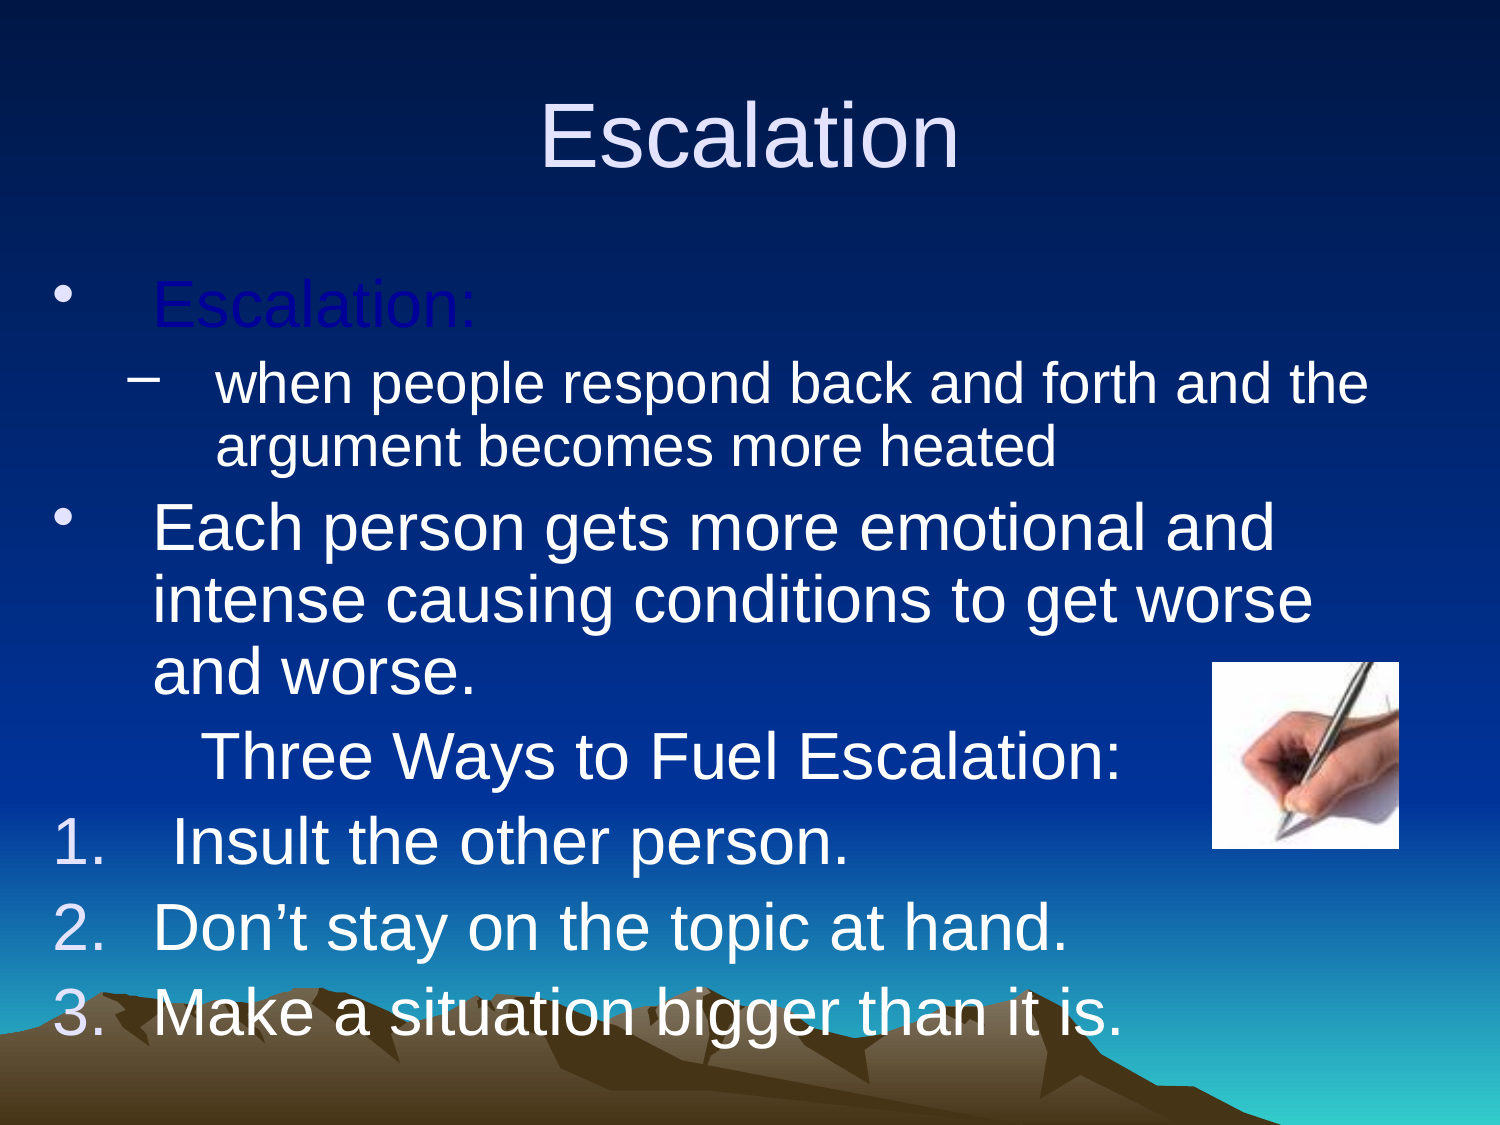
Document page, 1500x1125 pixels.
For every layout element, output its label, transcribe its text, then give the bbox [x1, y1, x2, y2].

list Escalation: when people respond back and forth and the argument becomes more heated Each person gets more emotional and intense causing conditions to get worse and worse. Three Ways to Fuel Escalation: Insult the other person. Don’t stay on the topic at hand. Make a situation bigger than it is. [37, 262, 1426, 1125]
title Escalation [75, 37, 1425, 225]
picture [1212, 662, 1399, 849]
